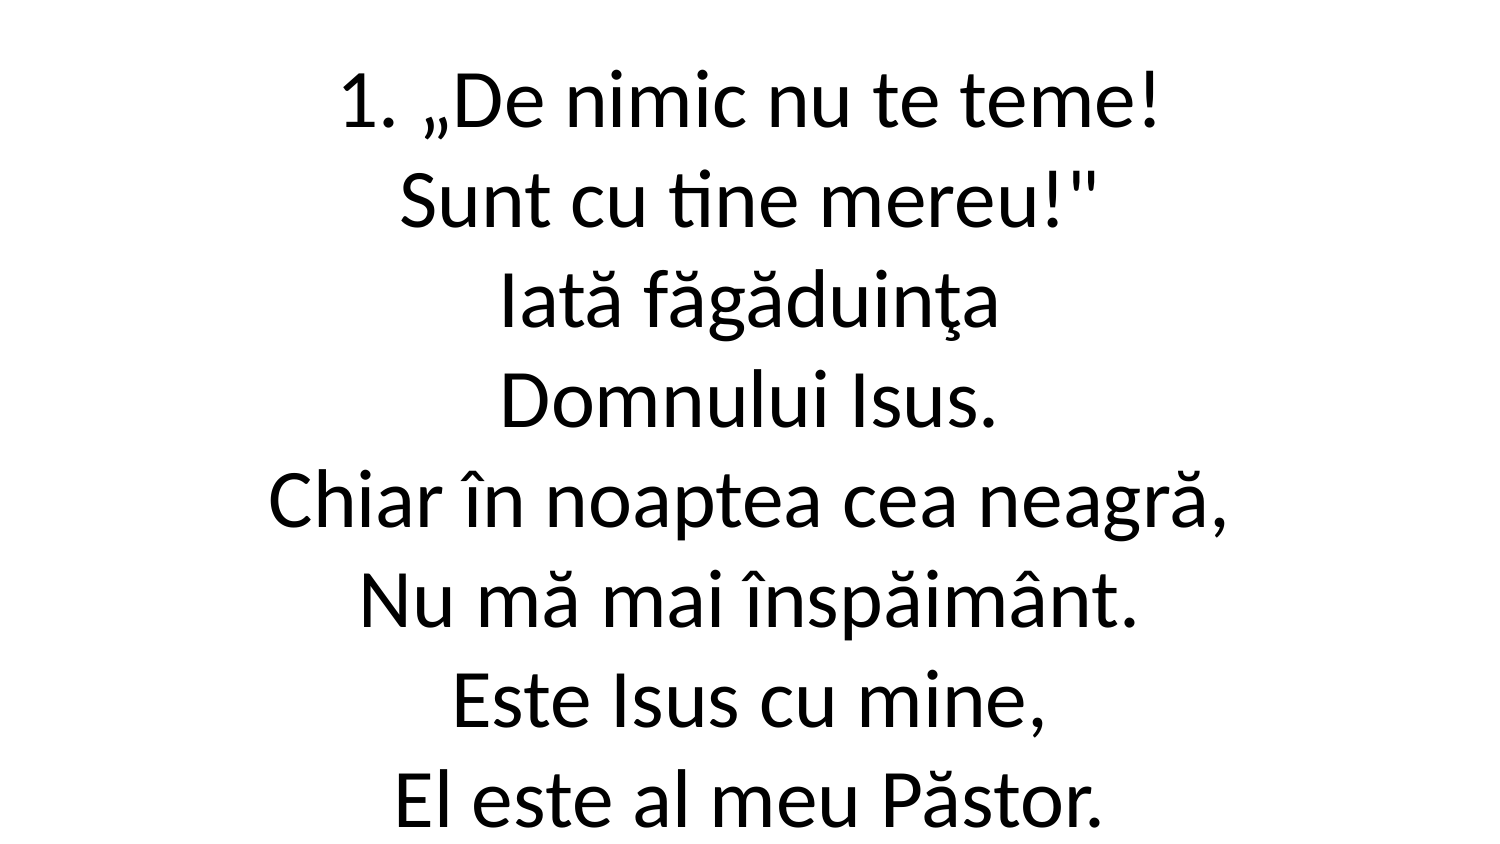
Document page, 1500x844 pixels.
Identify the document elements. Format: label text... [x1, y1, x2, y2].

text_box 1. „De nimic nu te teme! Sunt cu tine mereu!" Iată făgăduinţa Domnului Isus. Chiar în noaptea cea neagră, Nu mă mai înspăimânt. Este Isus cu mine, El este al meu Păstor. [253, 0, 1247, 844]
